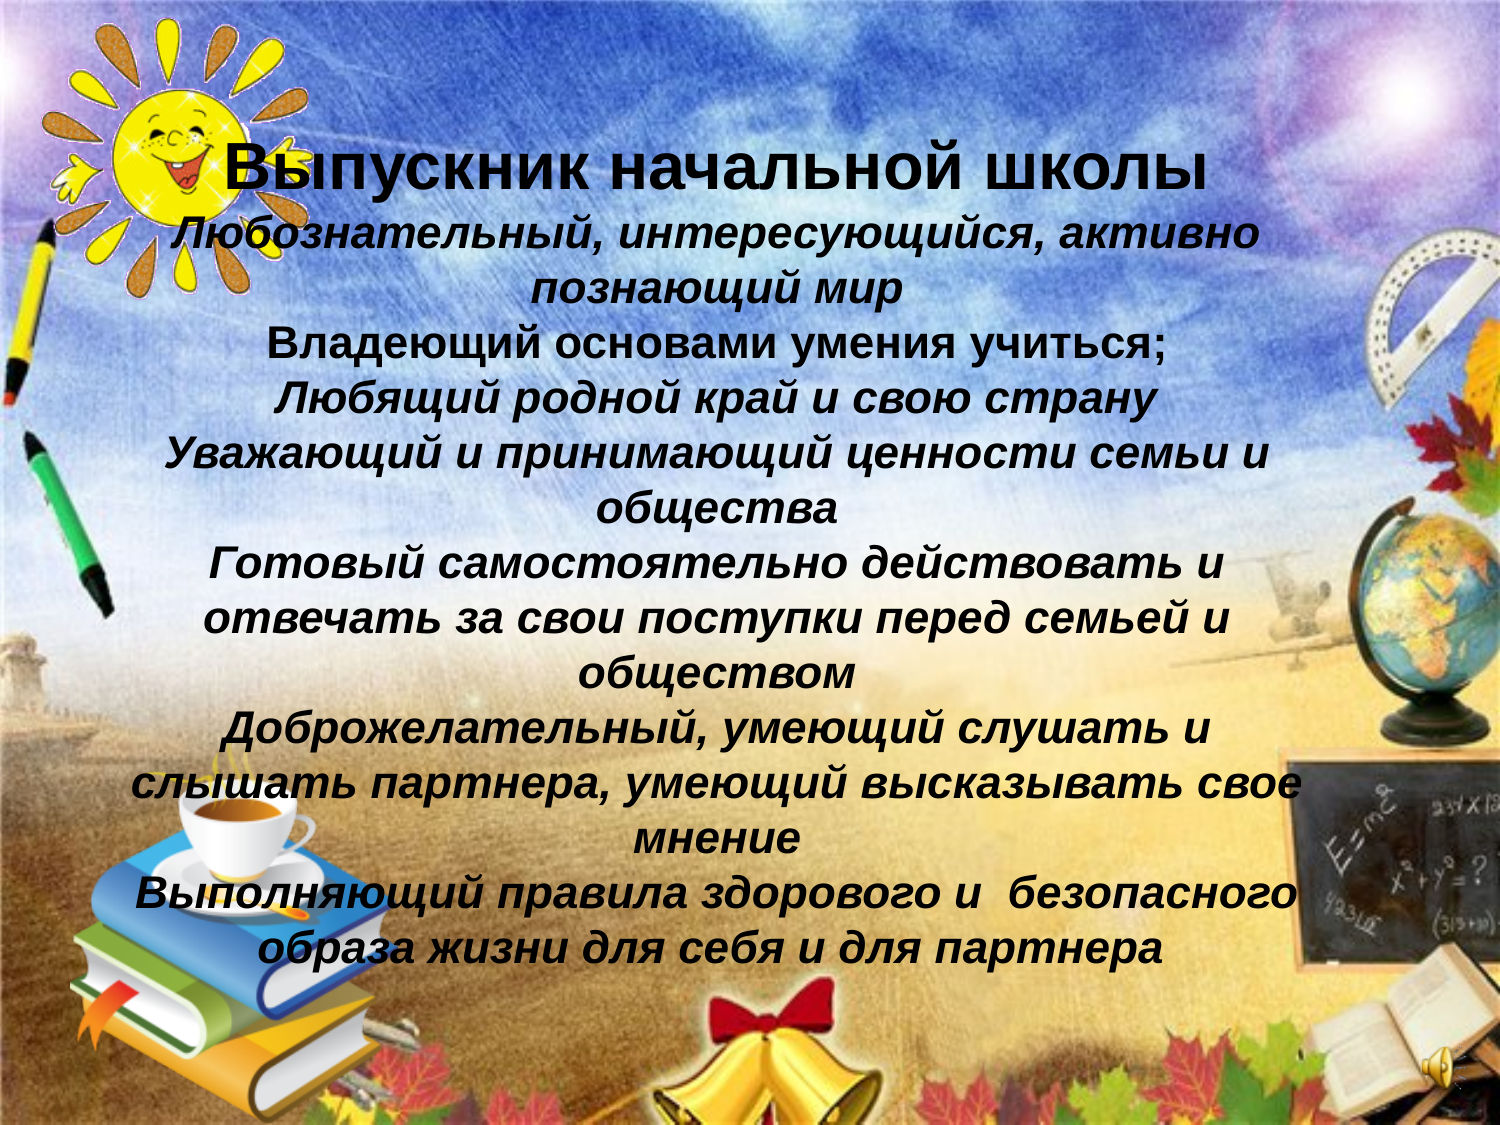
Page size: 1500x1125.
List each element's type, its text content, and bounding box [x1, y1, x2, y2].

title Выпускник начальной школы Любознательный, интересующийся, активно познающий мир Владеющий основами умения учиться; Любящий родной край и свою страну Уважающий и принимающий ценности семьи и общества Готовый самостоятельно действовать и отвечать за свои поступки перед семьей и обществом Доброжелательный, умеющий слушать и слышать партнера, умеющий высказывать свое мнение Выполняющий правила здорового и безопасного образа жизни для себя и для партнера [105, 23, 1329, 1125]
text_box [401, 785, 1184, 973]
picture [0, 0, 1500, 1125]
